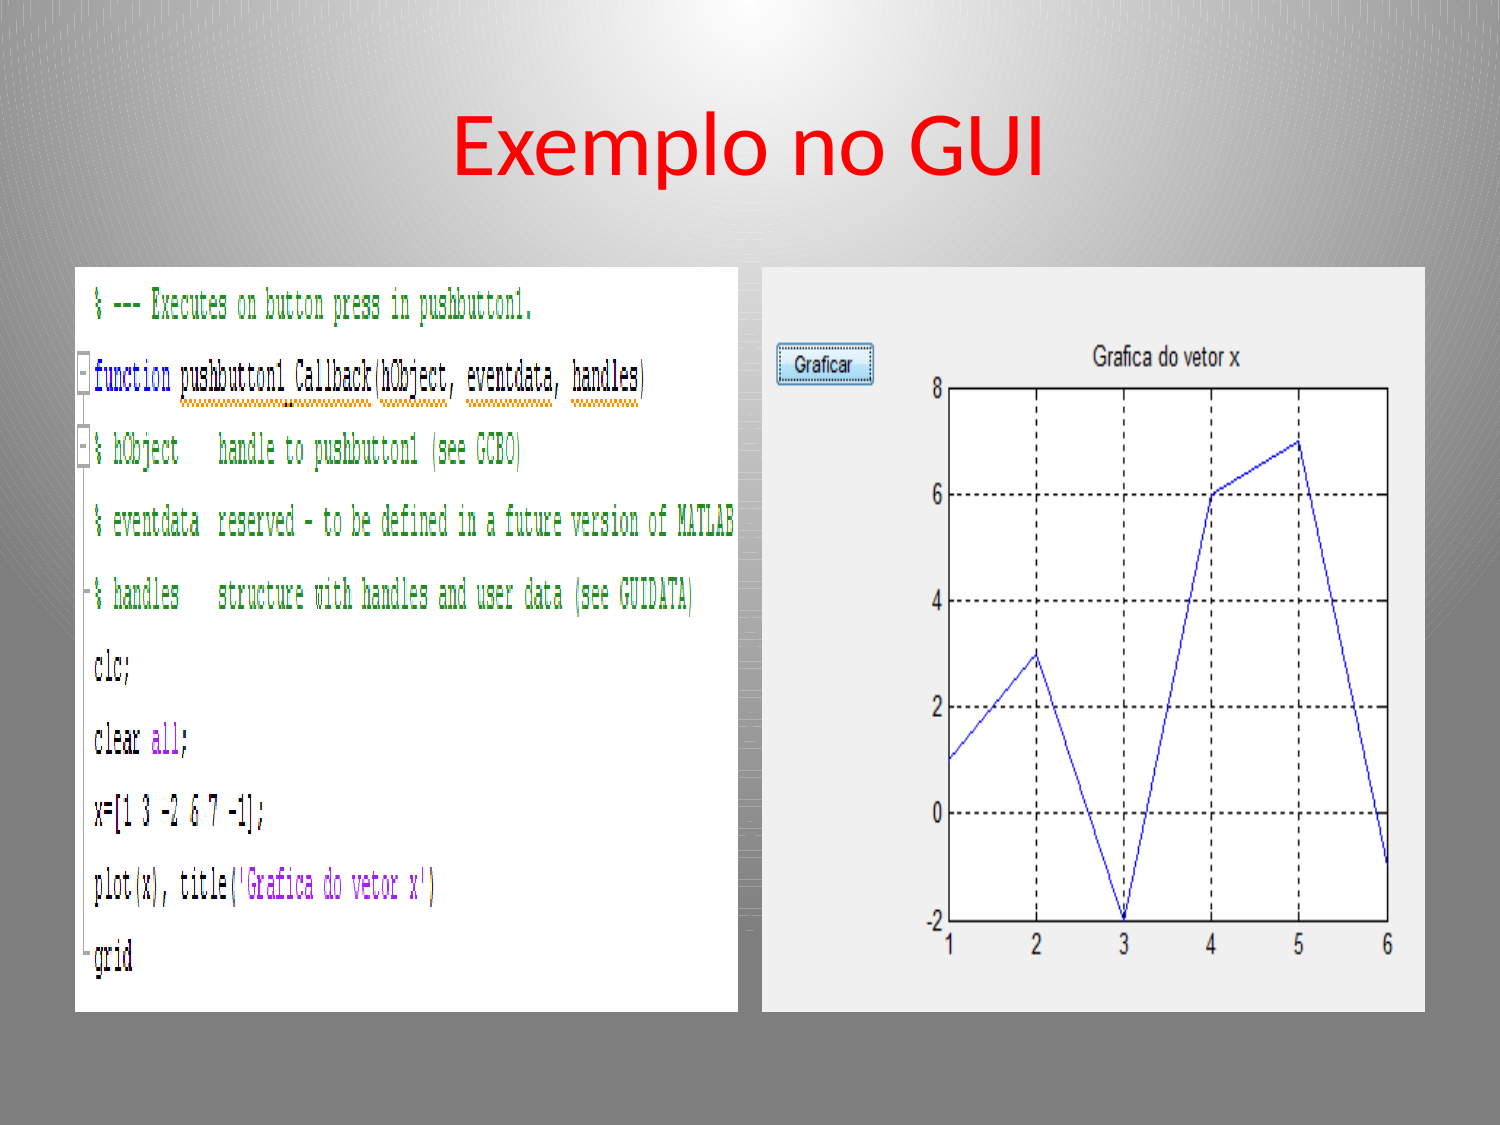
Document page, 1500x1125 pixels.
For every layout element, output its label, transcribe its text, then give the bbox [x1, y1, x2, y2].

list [74, 266, 738, 1012]
title Exemplo no GUI [75, 45, 1425, 233]
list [762, 266, 1426, 1012]
